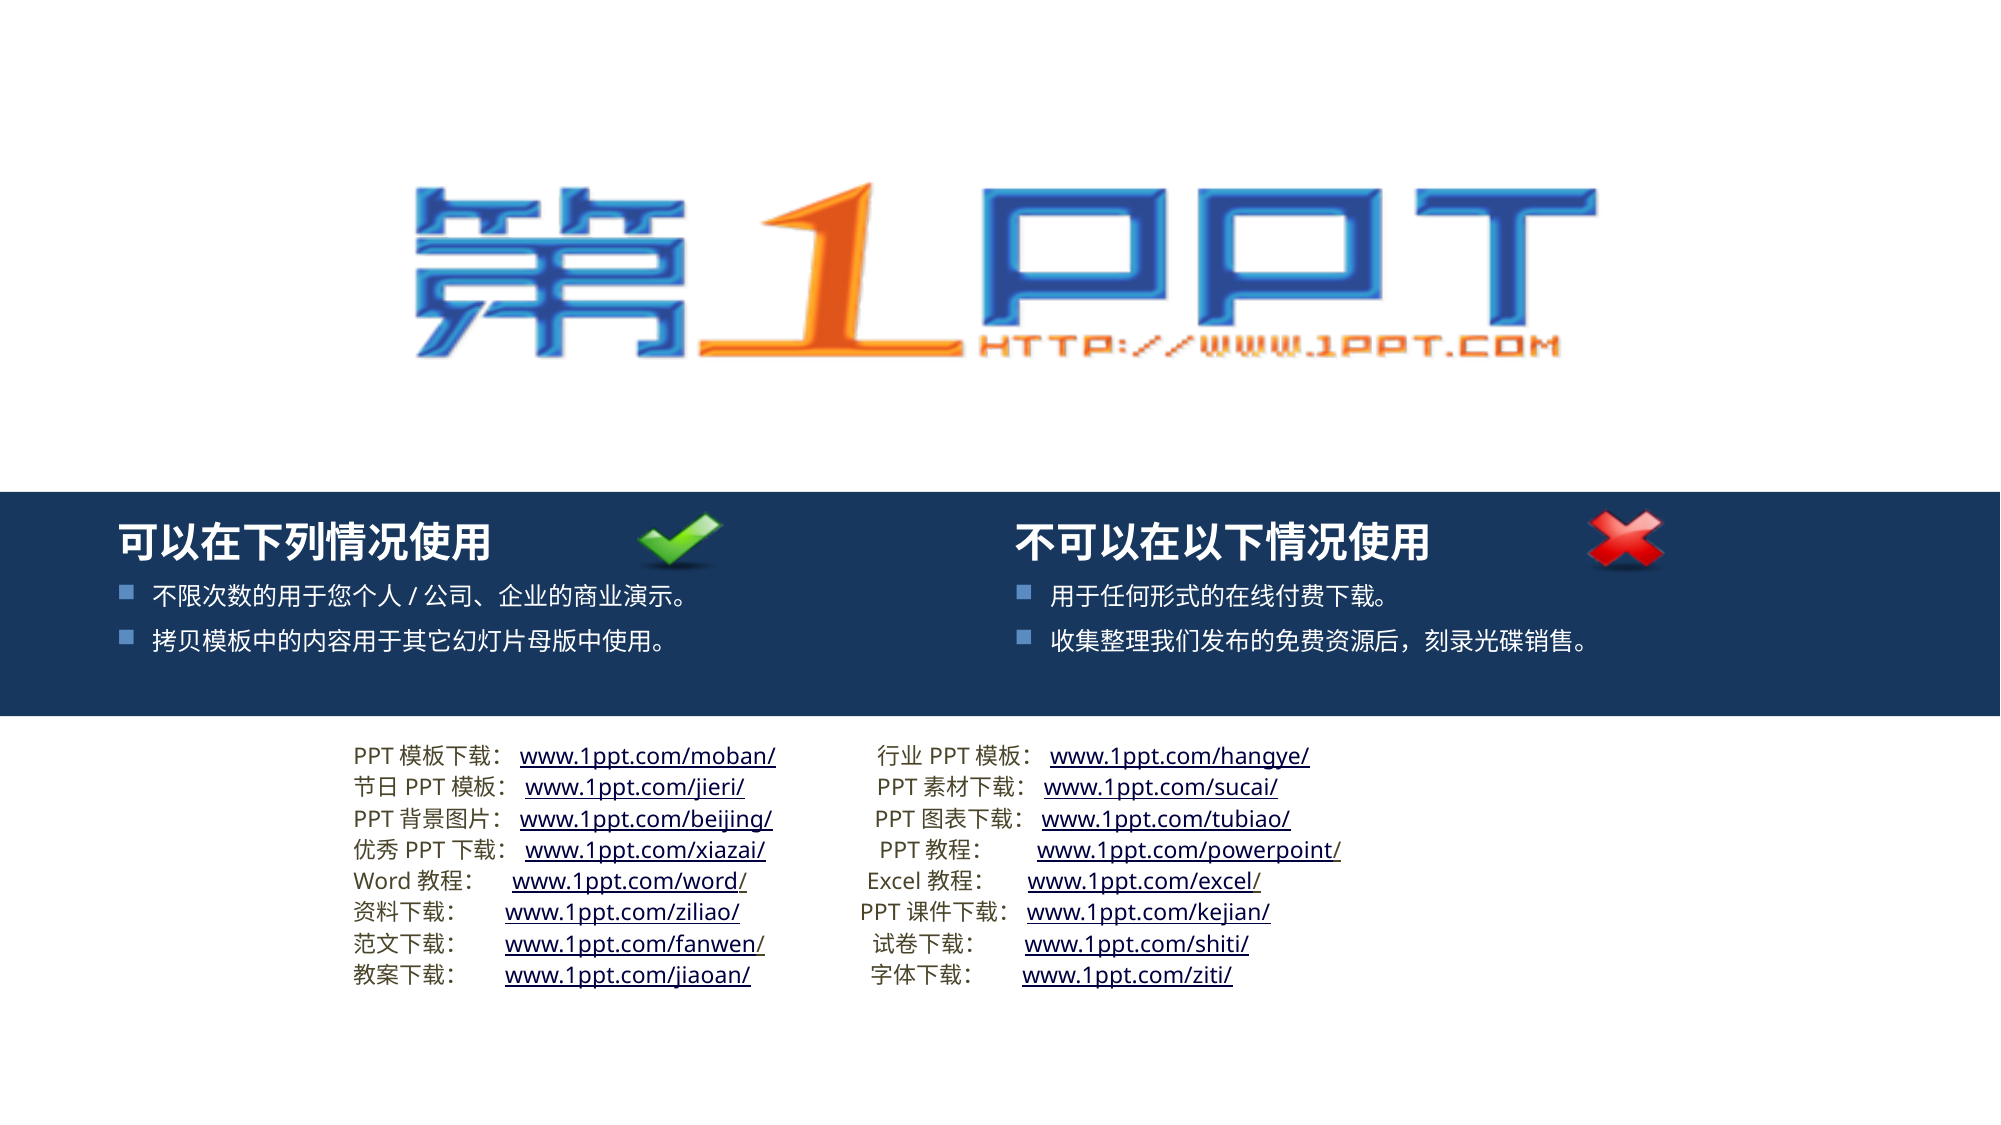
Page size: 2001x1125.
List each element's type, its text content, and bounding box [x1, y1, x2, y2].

text_box 不可以在以下情况使用 用于任何形式的在线付费下载。 收集整理我们发布的免费资源后，刻录光碟销售。 [999, 508, 1898, 762]
picture [637, 507, 725, 573]
picture [179, 51, 1867, 492]
text_box [0, 491, 2000, 717]
picture [1581, 507, 1669, 573]
text_box PPT模板下载：www.1ppt.com/moban/ 行业PPT模板：www.1ppt.com/hangye/ 节日PPT模板：www.1ppt.com/jieri/ PPT素材下载：www.1ppt.com/sucai/ PPT背景图片：www.1ppt.com/beijing/ PPT图表下载：www.1ppt.com/tubiao/ 优秀PPT下载：www.1ppt.com/xiazai/ PPT教程： www.1ppt.com/powerpoint/ Word教程： www.1ppt.com/word/ Excel教程： www.1ppt.com/excel/ 资料下载： www.1ppt.com/ziliao/ PPT课件下载：www.1ppt.com/kejian/ 范文下载： www.1ppt.com/fanwen/ 试卷下载： www.1ppt.com/shiti/ 教案下载： www.1ppt.com/jiaoan/ 字体下载： www.1ppt.com/ziti/ [336, 762, 1753, 1008]
text_box 可以在下列情况使用 不限次数的用于您个人/公司、企业的商业演示。 拷贝模板中的内容用于其它幻灯片母版中使用。 [102, 507, 1000, 774]
